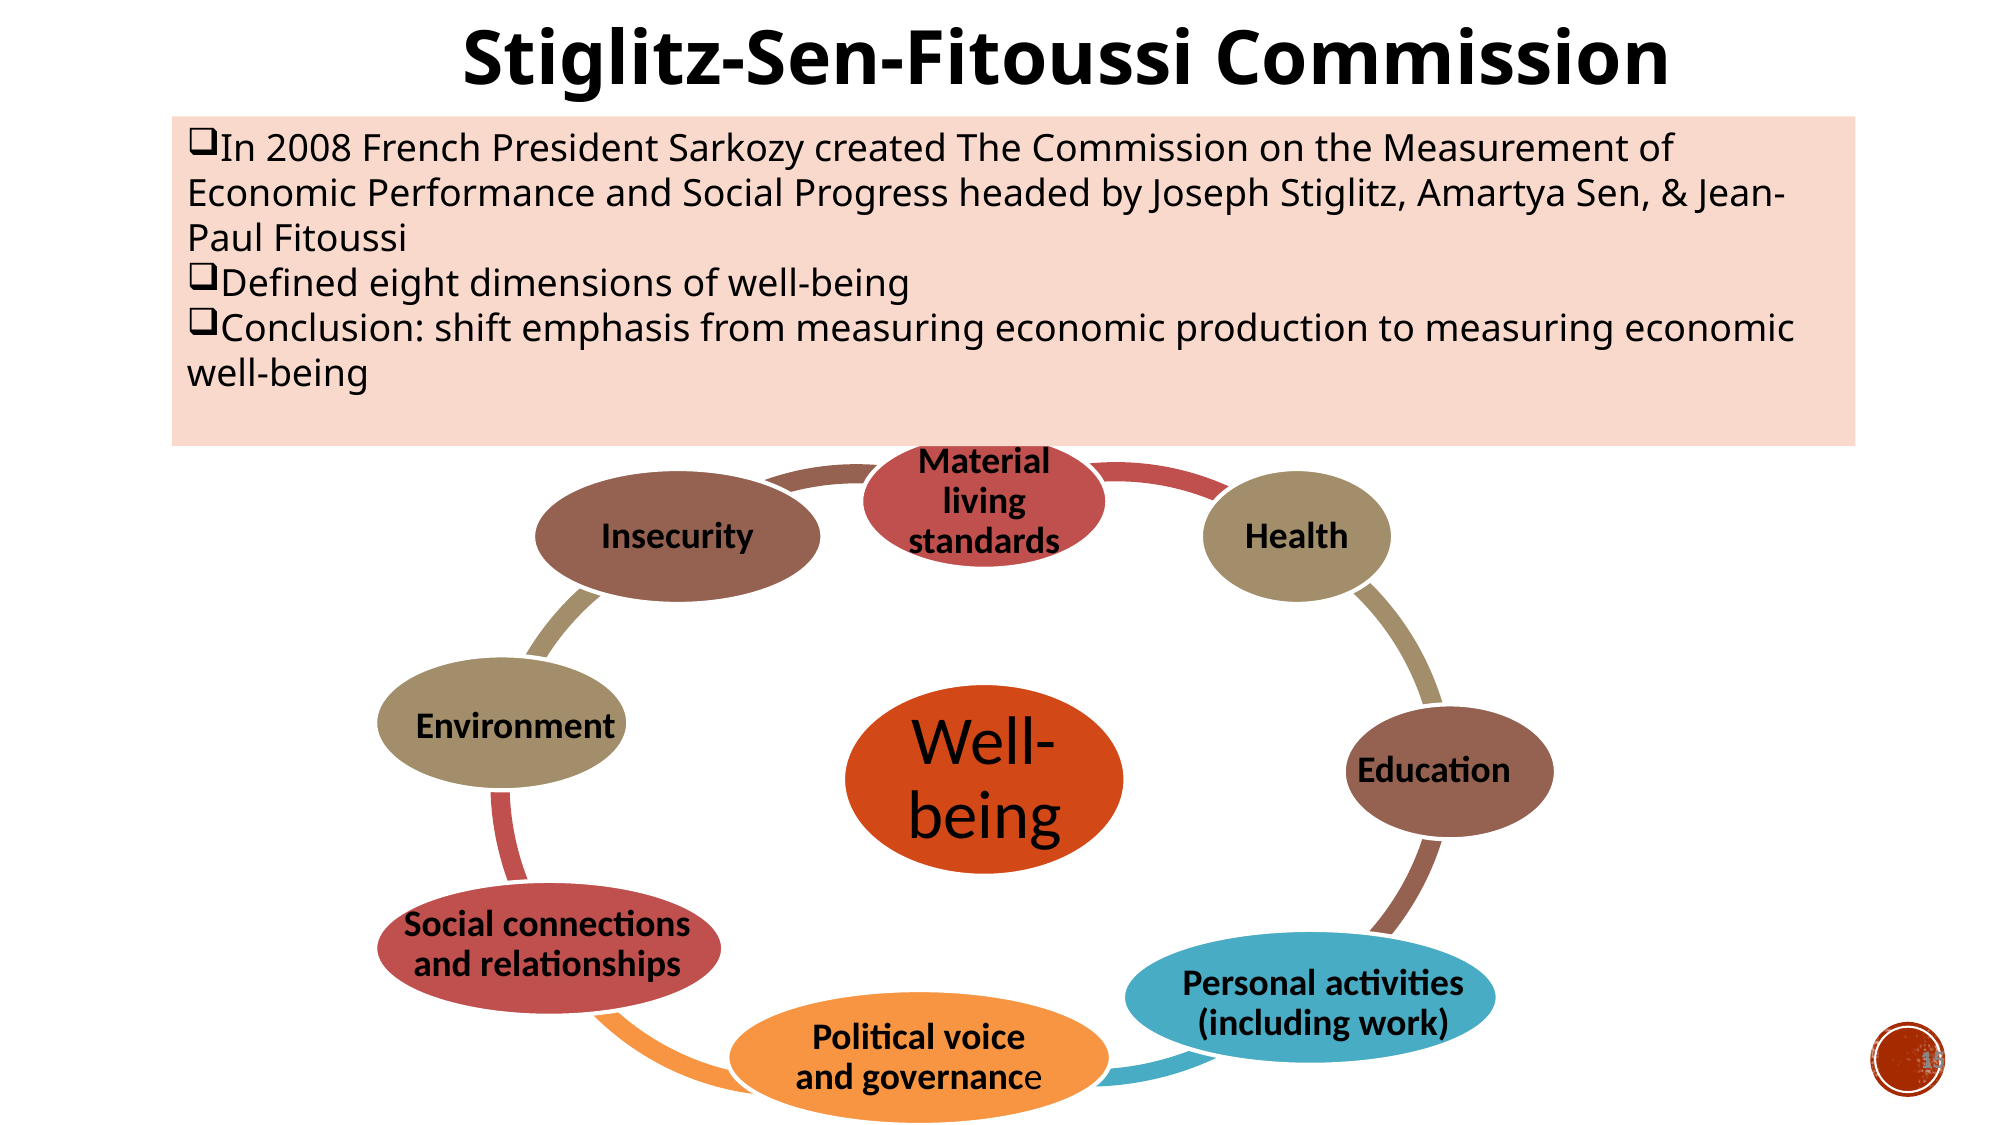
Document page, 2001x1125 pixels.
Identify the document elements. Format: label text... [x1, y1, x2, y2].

title Stiglitz-Sen-Fitoussi Commission [447, 12, 1828, 116]
slide_number 15 [1855, 1028, 1961, 1089]
text_box In 2008 French President Sarkozy created The Commission on the Measurement of Economic Performance and Social Progress headed by Joseph Stiglitz, Amartya Sen, & Jean-Paul Fitoussi Defined eight dimensions of well-being Conclusion: shift emphasis from measuring economic production to measuring economic well-being [172, 116, 1856, 447]
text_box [375, 434, 1555, 1123]
